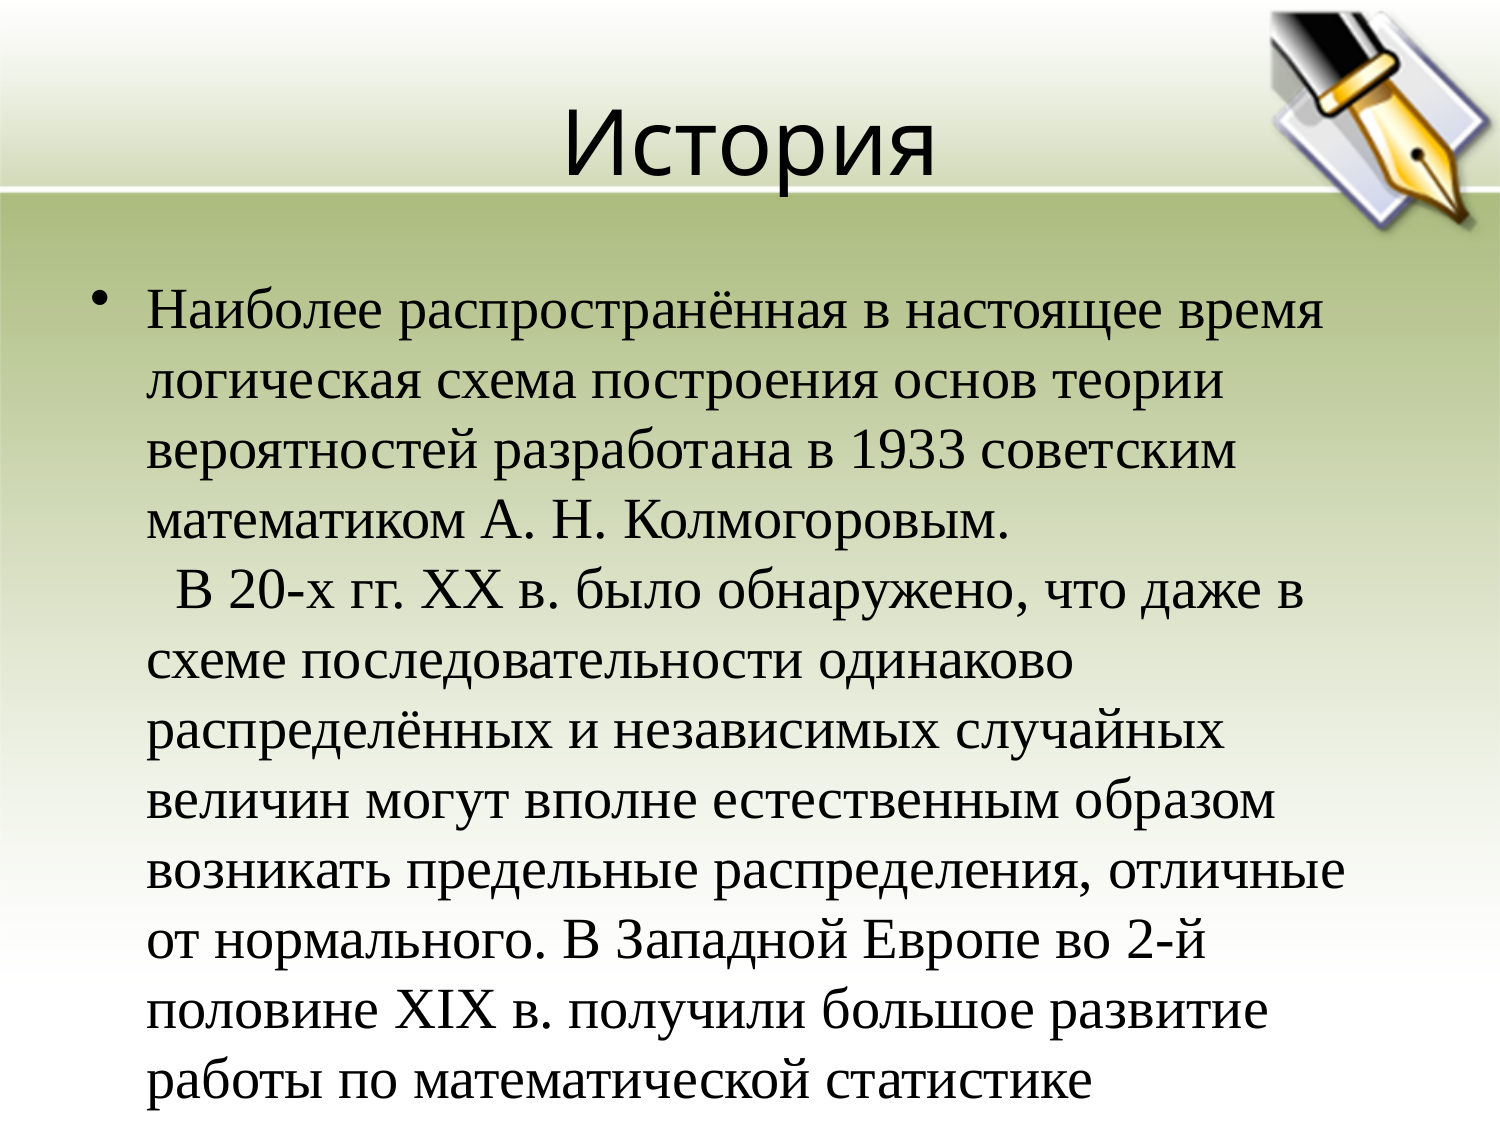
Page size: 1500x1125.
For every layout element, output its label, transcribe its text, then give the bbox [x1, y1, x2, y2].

picture [0, 0, 1500, 1125]
title История [74, 44, 1426, 233]
list Наиболее распространённая в настоящее время логическая схема построения основ теории вероятностей разработана в 1933 советским математиком А. Н. Колмогоровым. В 20-х гг. ХХ в. было обнаружено, что даже в схеме последовательности одинаково распределённых и независимых случайных величин могут вполне естественным образом возникать предельные распределения, отличные от нормального. В Западной Европе во 2-й половине ХIX в. получили большое развитие работы по математической статистике [74, 262, 1426, 1006]
